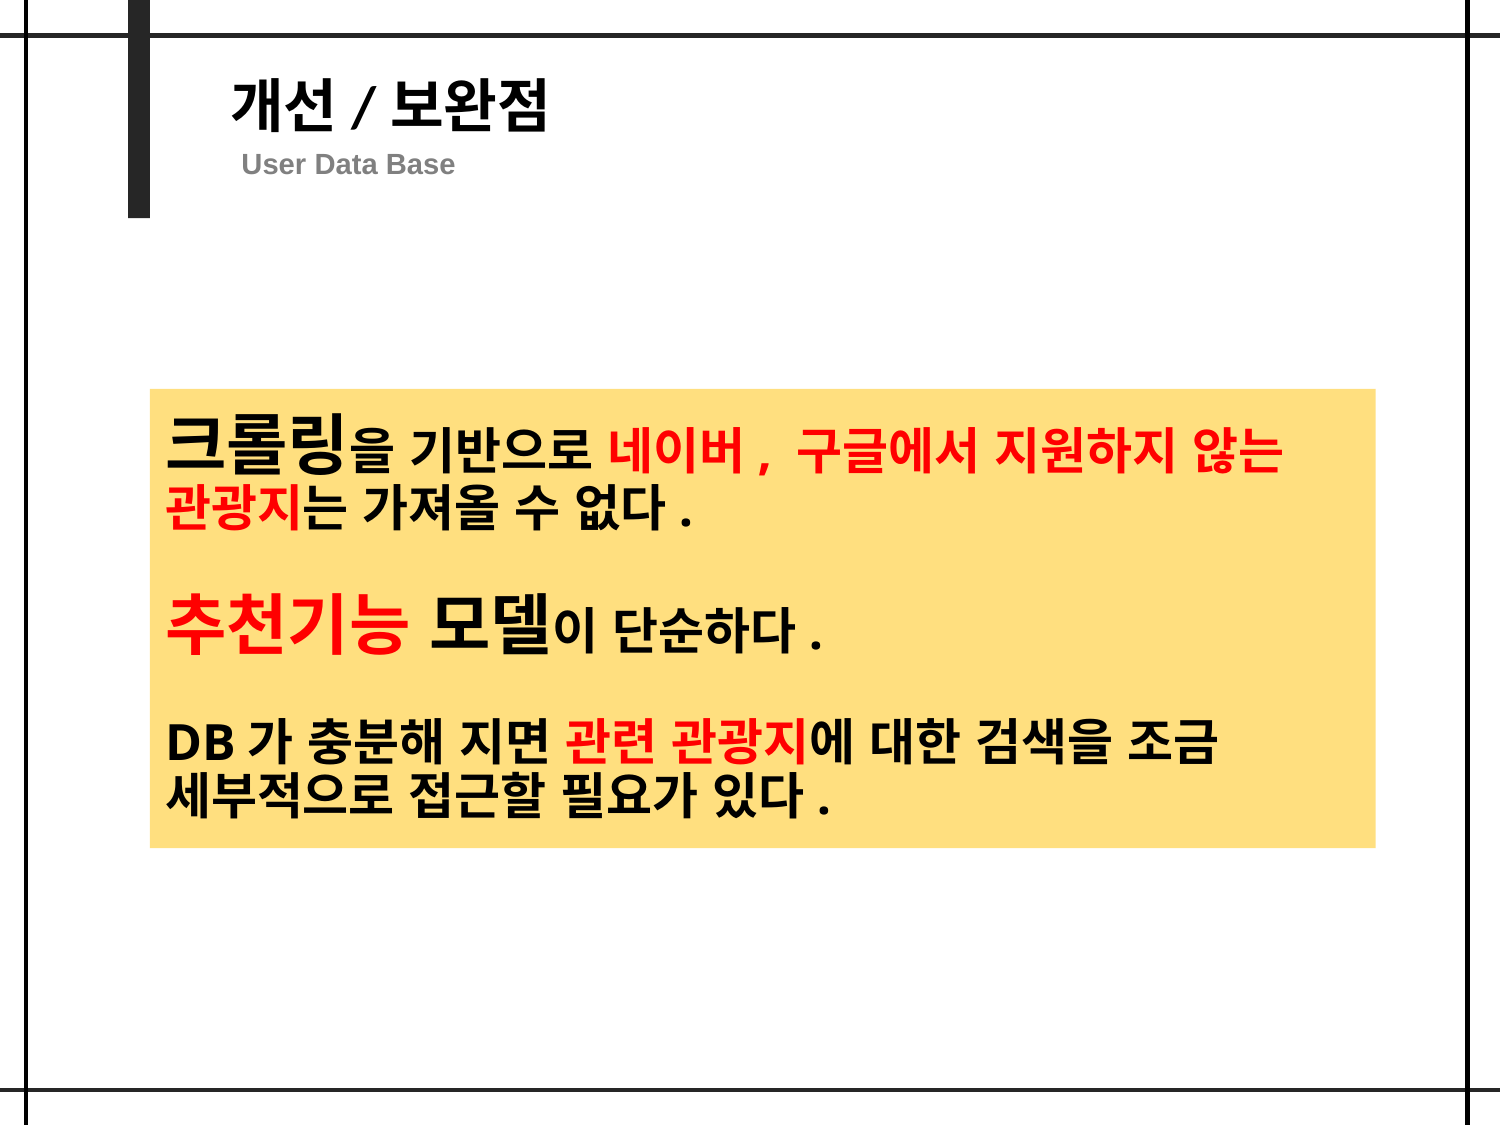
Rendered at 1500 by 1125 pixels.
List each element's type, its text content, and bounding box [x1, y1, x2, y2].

text_box User Data Base [226, 138, 471, 189]
text_box [127, 0, 151, 35]
text_box 개선/보완점 [215, 61, 566, 147]
text_box 크롤링을 기반으로 네이버, 구글에서 지원하지 않는 관광지는 가져올 수 없다. 추천기능 모델이 단순하다. DB가 충분해 지면 관련 관광지에 대한 검색을 조금 세부적으로 접근할 필요가 있다. [149, 388, 1376, 849]
text_box [127, 36, 151, 219]
